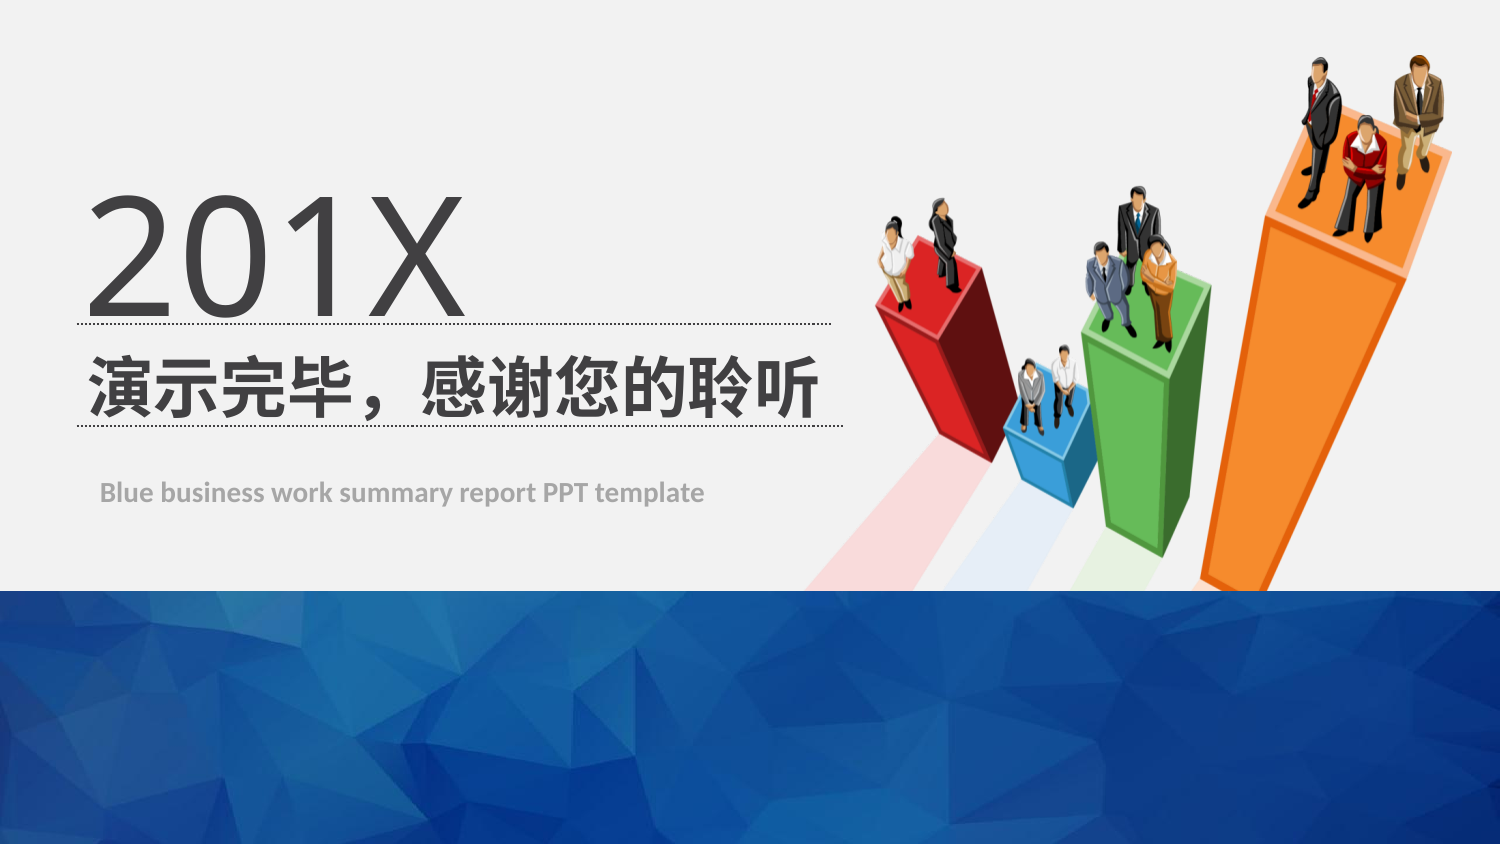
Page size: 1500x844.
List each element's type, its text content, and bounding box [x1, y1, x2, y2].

text_box 201X [67, 102, 482, 358]
text_box 演示完毕，感谢您的聆听 [72, 325, 754, 433]
text_box Blue business work summary report PPT template [85, 459, 721, 516]
picture [0, 55, 1500, 844]
